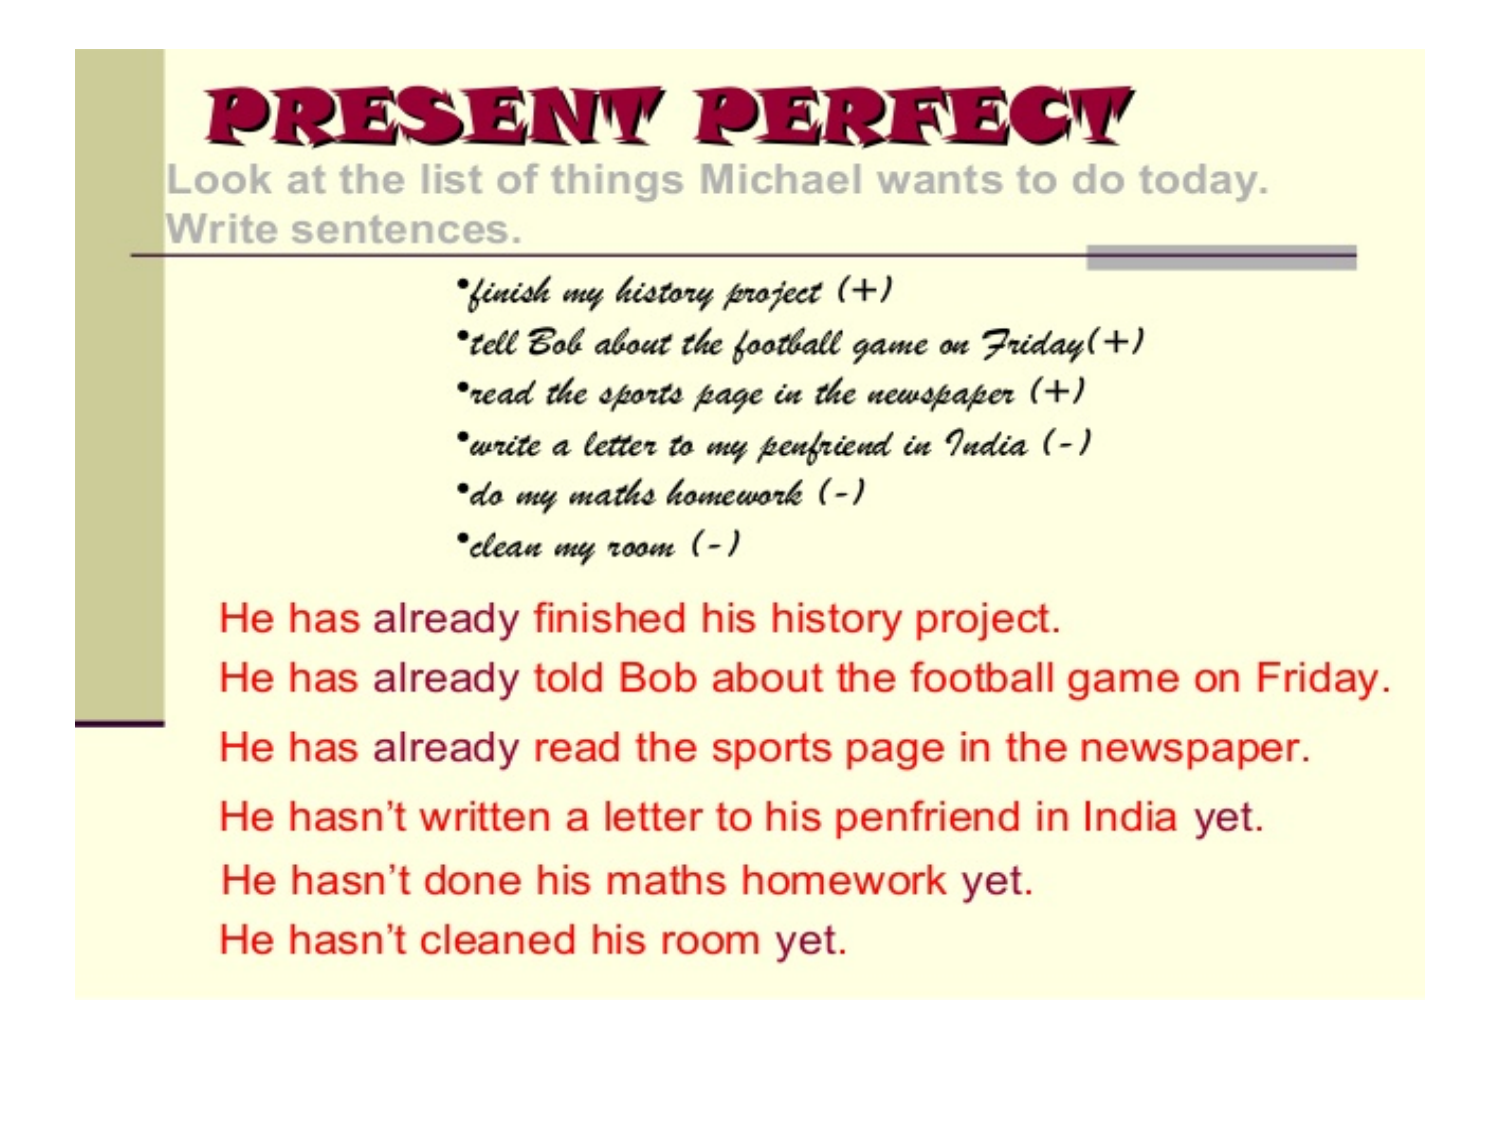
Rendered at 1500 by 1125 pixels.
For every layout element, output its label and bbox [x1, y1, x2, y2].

picture [74, 49, 1426, 1001]
